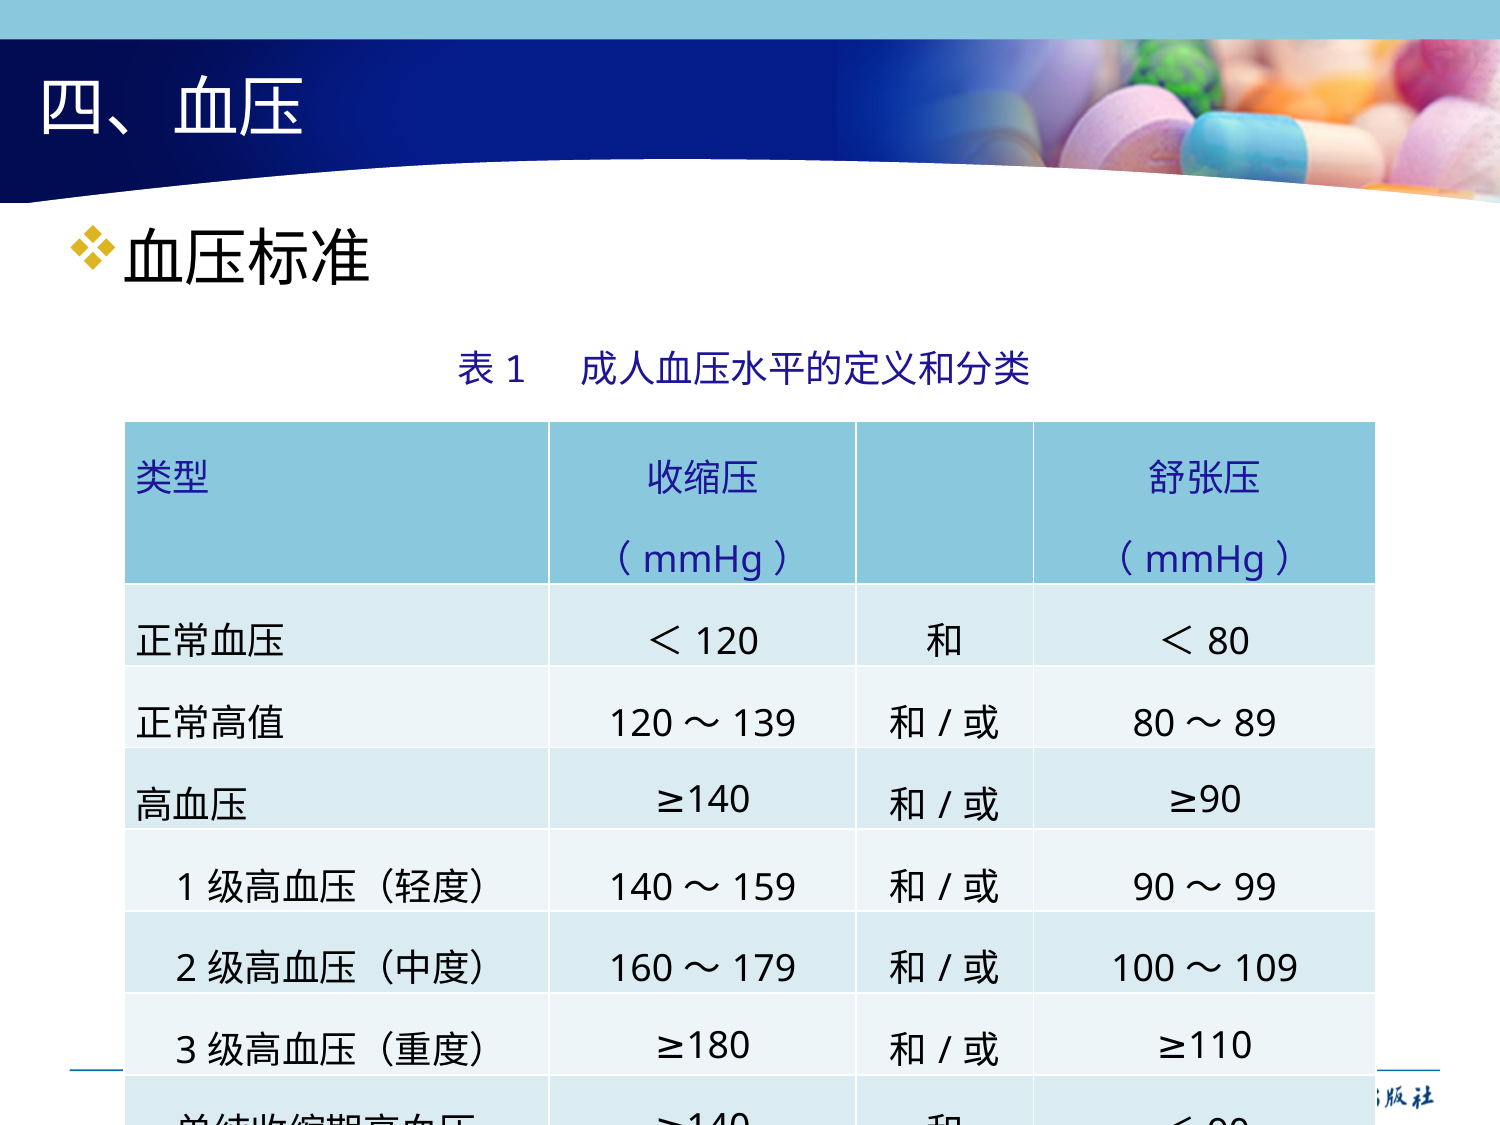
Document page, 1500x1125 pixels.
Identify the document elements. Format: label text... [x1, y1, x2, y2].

table_cell 120～139 [550, 667, 855, 747]
table_cell 正常高值 [125, 667, 548, 747]
table_cell ≥180 [550, 994, 855, 1074]
table_cell 和/或 [857, 830, 1033, 910]
table_cell 单纯收缩期高血压 [125, 1076, 548, 1125]
table_cell ≥110 [1034, 994, 1375, 1074]
table_cell 90～99 [1034, 830, 1375, 910]
text_box 表1 成人血压水平的定义和分类 [443, 338, 1046, 398]
table_cell ≥140 [550, 1076, 855, 1125]
table_cell ＜80 [1034, 585, 1375, 665]
table_cell 和/或 [857, 667, 1033, 747]
table_cell 80～89 [1034, 667, 1375, 747]
table_cell 高血压 [125, 748, 548, 828]
table_cell 100～109 [1034, 912, 1375, 992]
list 血压标准 [49, 210, 1463, 1026]
table_cell ＜90 [1034, 1076, 1375, 1125]
table_cell ≥90 [1034, 748, 1375, 828]
table_cell ＜120 [550, 585, 855, 665]
table_header [857, 422, 1033, 583]
table_header 舒张压（mmHg） [1034, 422, 1375, 583]
picture [1377, 1074, 1436, 1118]
table_header 类型 [125, 422, 548, 583]
table_cell 和/或 [857, 912, 1033, 992]
table_cell 1级高血压（轻度） [125, 830, 548, 910]
table_cell 160～179 [550, 912, 855, 992]
table_cell 2级高血压（中度） [125, 912, 548, 992]
table_cell ≥140 [550, 748, 855, 828]
table_cell 140～159 [550, 830, 855, 910]
table_cell 和 [857, 585, 1033, 665]
table_cell 正常血压 [125, 585, 548, 665]
title 四、血压 [23, 58, 1349, 152]
table_cell 和/或 [857, 994, 1033, 1074]
picture [0, 40, 1500, 203]
table_header 收缩压（mmHg） [550, 422, 855, 583]
table_cell 3级高血压（重度） [125, 994, 548, 1074]
table_cell 和 [857, 1076, 1033, 1125]
table_cell 和/或 [857, 748, 1033, 828]
